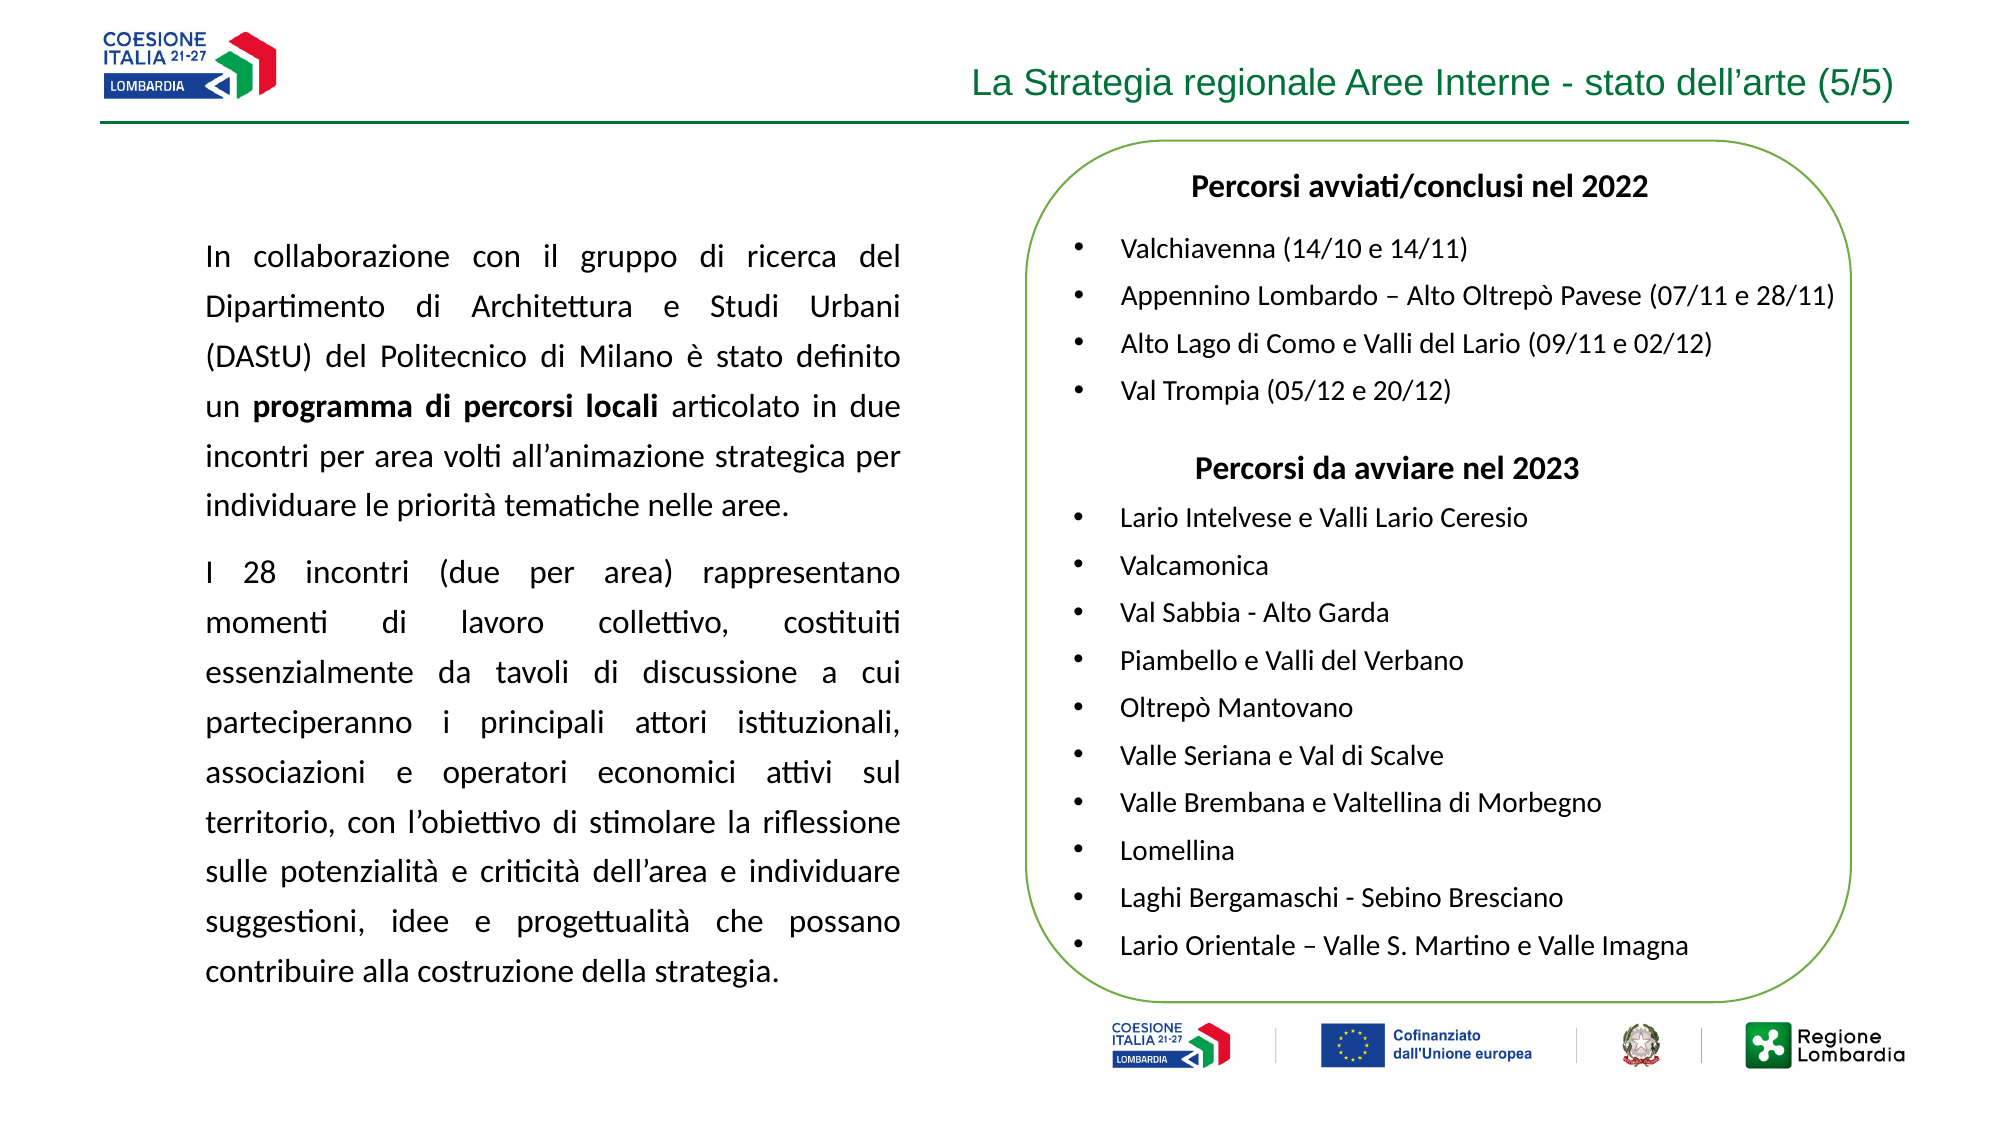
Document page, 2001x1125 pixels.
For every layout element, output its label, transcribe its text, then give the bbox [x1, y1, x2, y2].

picture [1103, 1012, 1910, 1074]
text_box Percorsi da avviare nel 2023 Lario Intelvese e Valli Lario Ceresio Valcamonica Val Sabbia - Alto Garda Piambello e Valli del Verbano Oltrepò Mantovano Valle Seriana e Val di Scalve Valle Brembana e Valtellina di Morbegno Lomellina Laghi Bergamaschi - Sebino Bresciano Lario Orientale – Valle S. Martino e Valle Imagna [1058, 439, 1717, 969]
text_box [1025, 187, 1852, 1004]
text_box [1098, 139, 1779, 156]
picture [90, 16, 291, 115]
text_box Percorsi avviati/conclusi nel 2022 Valchiavenna (14/10 e 14/11) Appennino Lombardo – Alto Oltrepò Pavese (07/11 e 28/11) Alto Lago di Como e Valli del Lario (09/11 e 02/12) Val Trompia (05/12 e 20/12) [1059, 156, 1851, 414]
text_box La Strategia regionale Aree Interne - stato dell’arte (5/5) [774, 50, 1910, 111]
text_box In collaborazione con il gruppo di ricerca del Dipartimento di Architettura e Studi Urbani (DAStU) del Politecnico di Milano è stato definito un programma di percorsi locali articolato in due incontri per area volti all’animazione strategica per individuare le priorità tematiche nelle aree. I 28 incontri (due per area) rappresentano momenti di lavoro collettivo, costituiti essenzialmente da tavoli di discussione a cui parteciperanno i principali attori istituzionali, associazioni e operatori economici attivi sul territorio, con l’obiettivo di stimolare la riflessione sulle potenzialità e criticità dell’area e individuare suggestioni, idee e progettualità che possano contribuire alla costruzione della strategia. [190, 216, 916, 1044]
